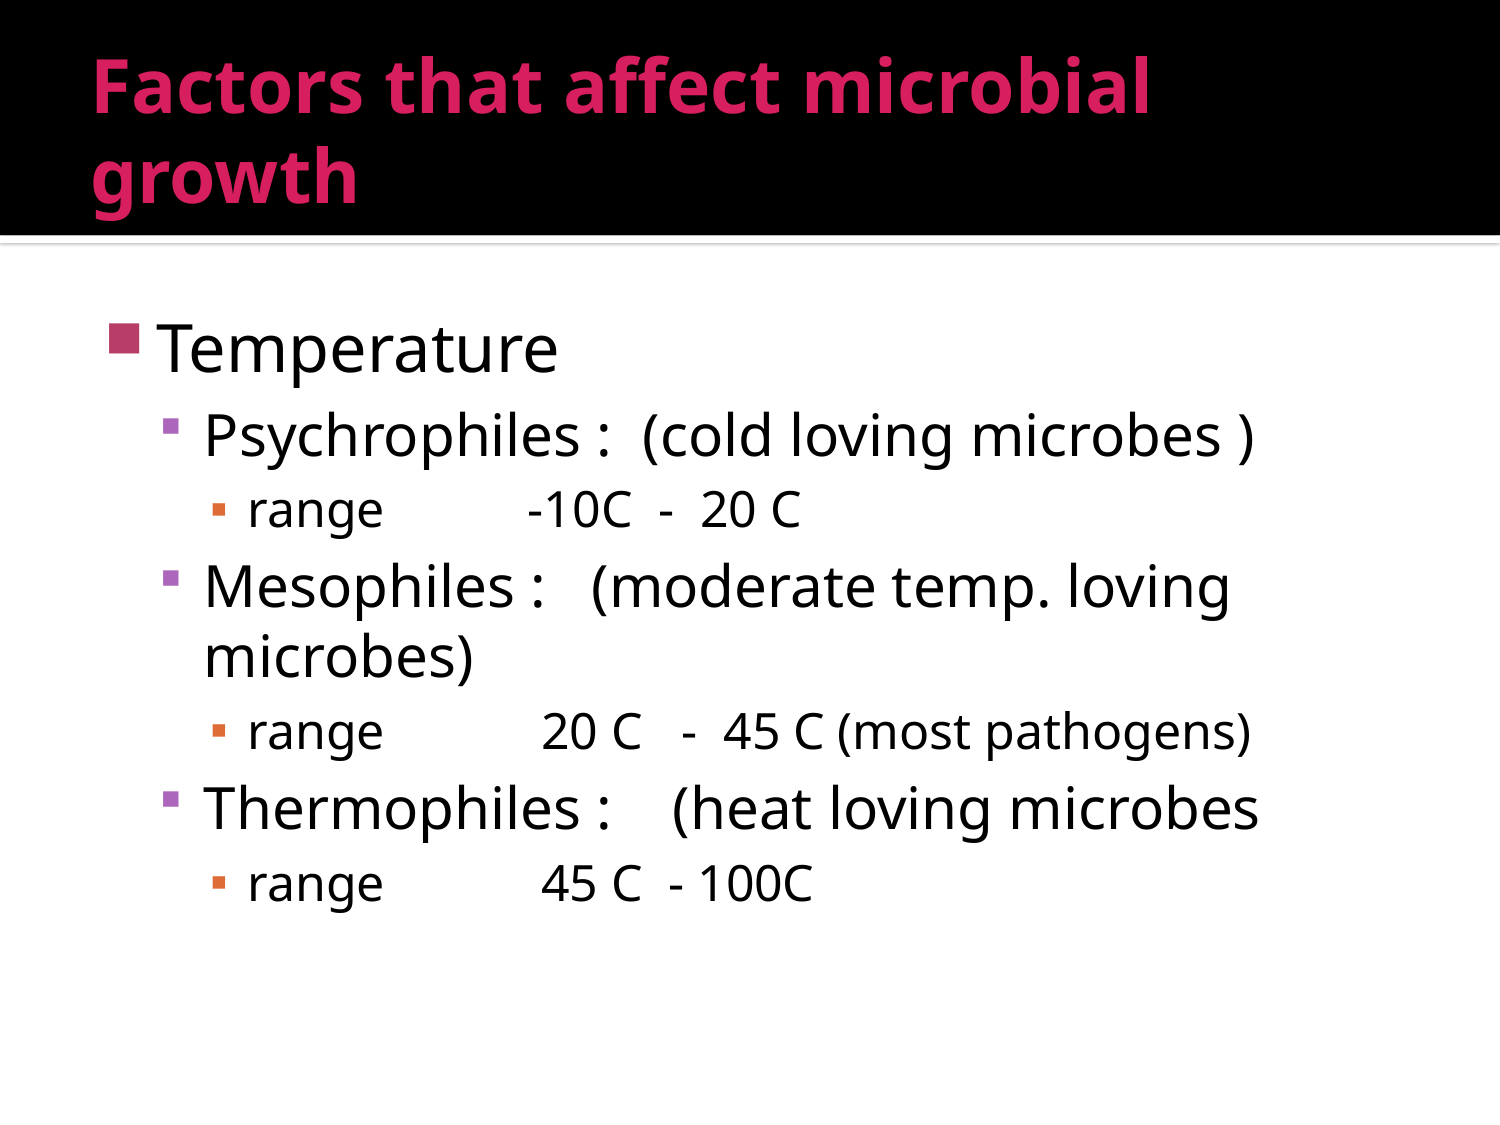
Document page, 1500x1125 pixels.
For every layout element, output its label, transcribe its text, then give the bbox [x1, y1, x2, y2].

list Temperature Psychrophiles : (cold loving microbes ) range -10C - 20 C Mesophiles : (moderate temp. loving microbes) range 20 C - 45 C (most pathogens) Thermophiles : (heat loving microbes range 45 C - 100C [75, 291, 1425, 1050]
title Factors that affect microbial growth [75, 25, 1425, 231]
